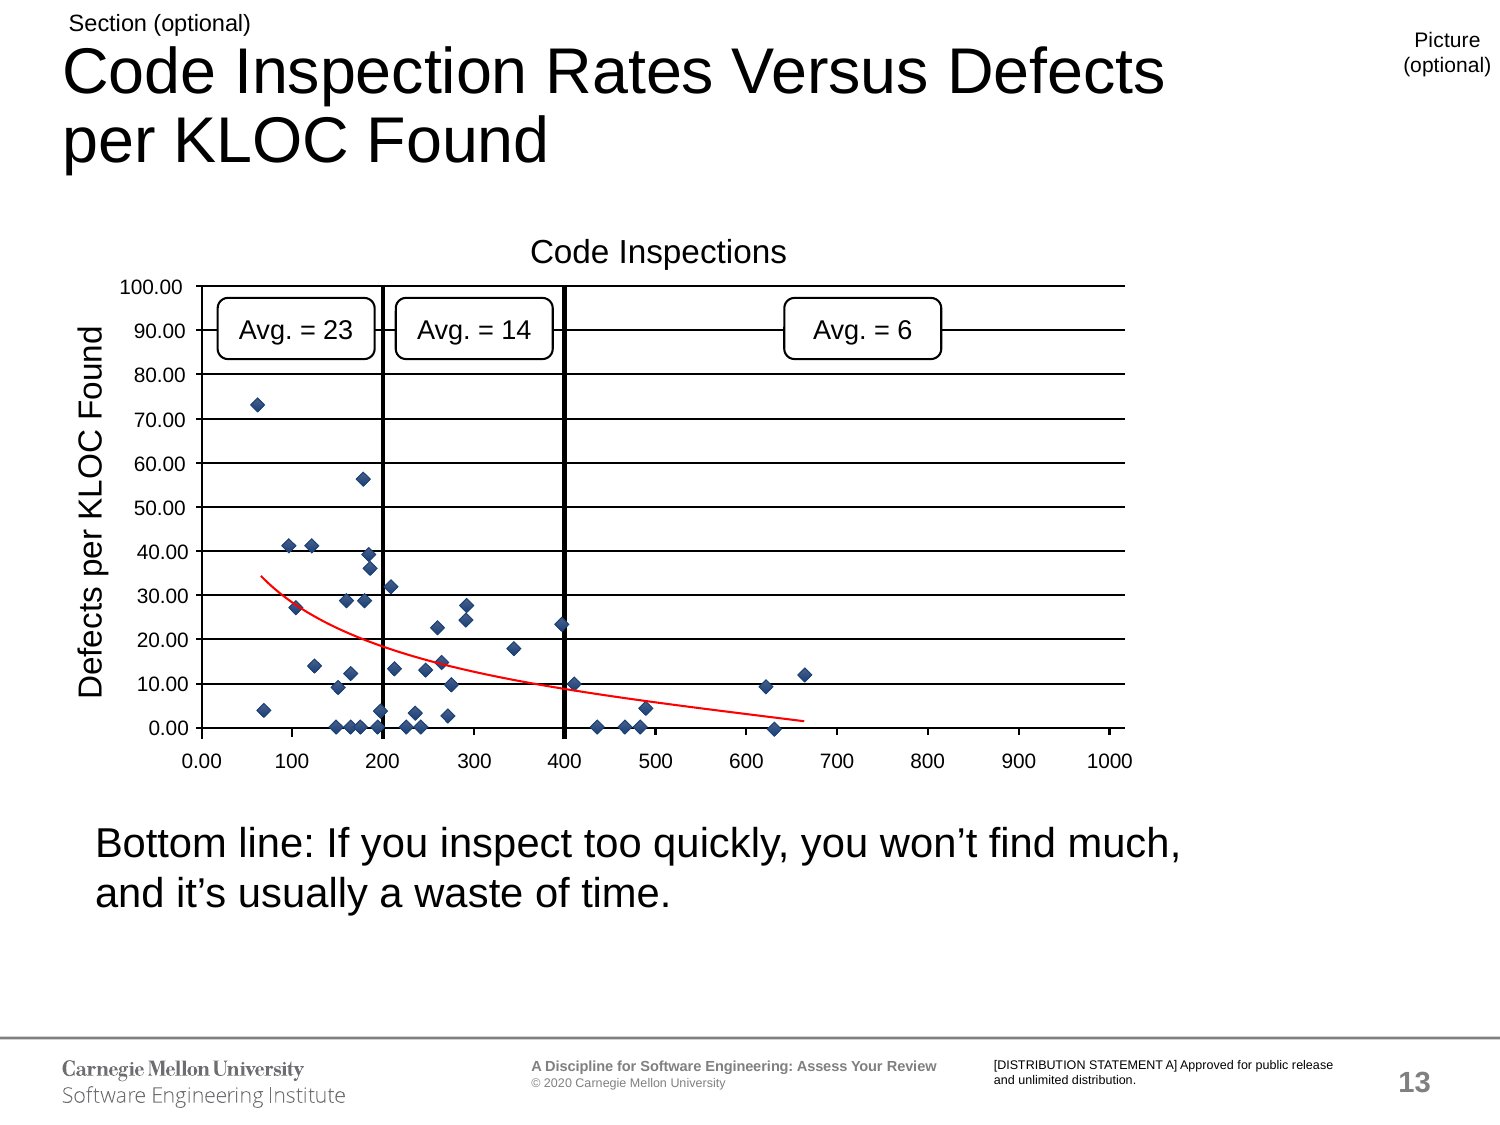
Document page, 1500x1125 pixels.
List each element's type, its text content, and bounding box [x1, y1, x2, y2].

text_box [68, 230, 1134, 774]
title Code Inspection Rates Versus Defects per KLOC Found [62, 37, 1431, 182]
text_box Bottom line: If you inspect too quickly, you won’t find much, and it’s usually a waste of time. [94, 816, 1317, 917]
